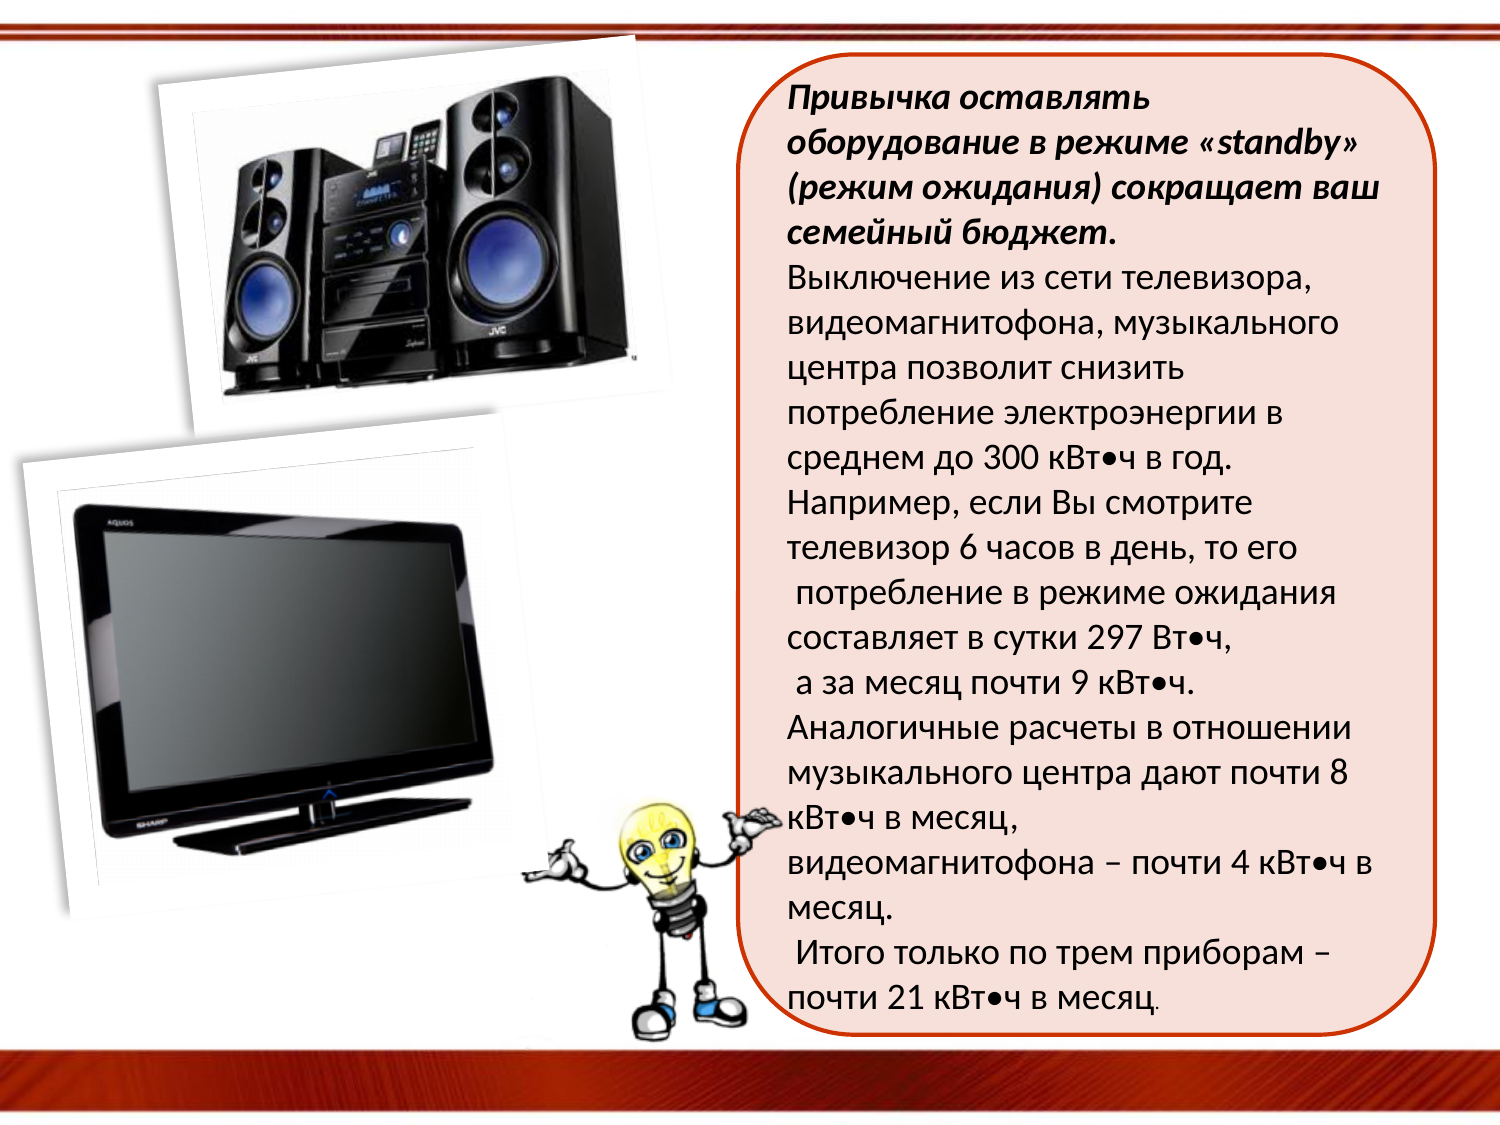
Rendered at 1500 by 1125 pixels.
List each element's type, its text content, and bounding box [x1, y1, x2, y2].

text_box Привычка оставлять оборудование в режиме «standby» (режим ожидания) сокращает ваш семейный бюджет. Выключение из сети телевизора, видеомагнитофона, музыкального центра позволит снизить потребление электроэнергии в среднем до 300 кВт•ч в год. Например, если Вы смотрите телевизор 6 часов в день, то его потребление в режиме ожидания составляет в сутки 297 Bт•ч, а за месяц почти 9 кВт•ч. Аналогичные расчеты в отношении музыкального центра дают почти 8 кВт•ч в месяц, видеомагнитофона – почти 4 кВт•ч в месяц. Итого только по трем приборам – почти 21 кВт•ч в месяц. [735, 52, 1438, 1037]
picture [0, 0, 1500, 1125]
